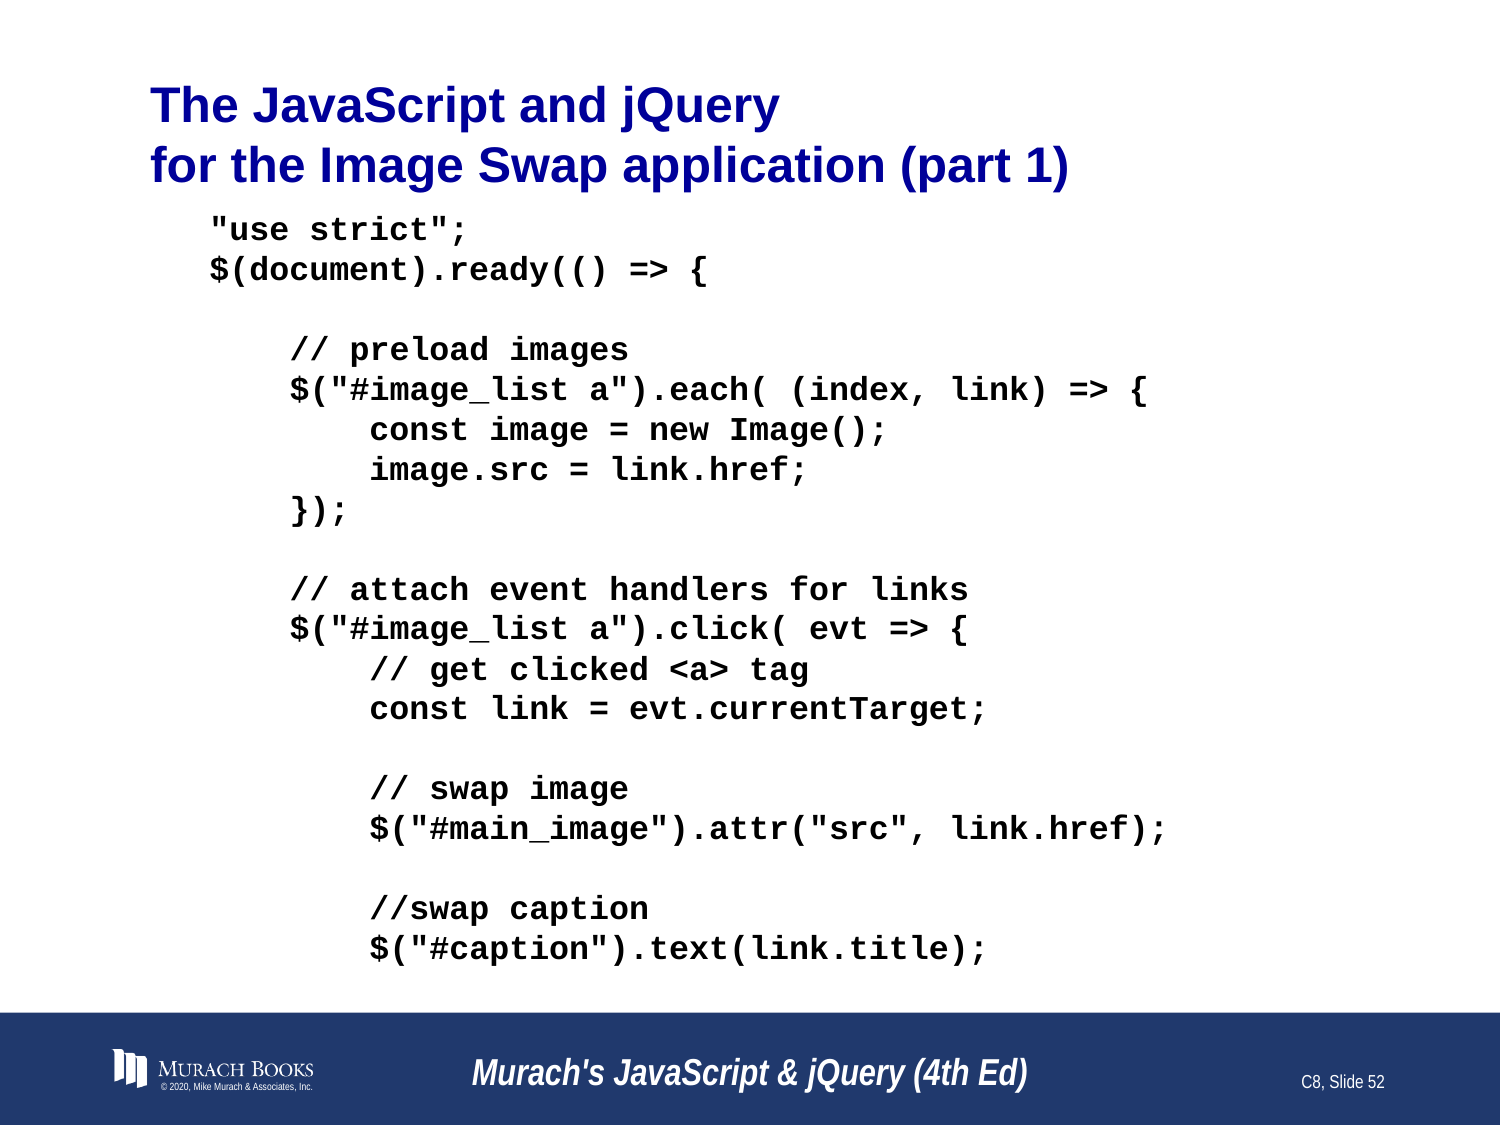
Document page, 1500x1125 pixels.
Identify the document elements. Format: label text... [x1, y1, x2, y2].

slide_number C8, Slide 52 [1087, 1025, 1400, 1100]
slide_number Murach's JavaScript & jQuery (4th Ed) [463, 1025, 1050, 1100]
title The JavaScript and jQuery for the Image Swap application (part 1) [150, 72, 1350, 194]
footer © 2020, Mike Murach & Associates, Inc. [12, 1025, 463, 1100]
list "use strict"; $(document).ready(() => { // preload images $("#image_list a").each( (index, link) => { const image = new Image(); image.src = link.href; }); // attach event handlers for links $("#image_list a").click( evt => { // get clicked <a> tag const link = evt.currentTarget; // swap image $("#main_image").attr("src", link.href); //swap caption $("#caption").text(link.title); [137, 200, 1350, 1000]
